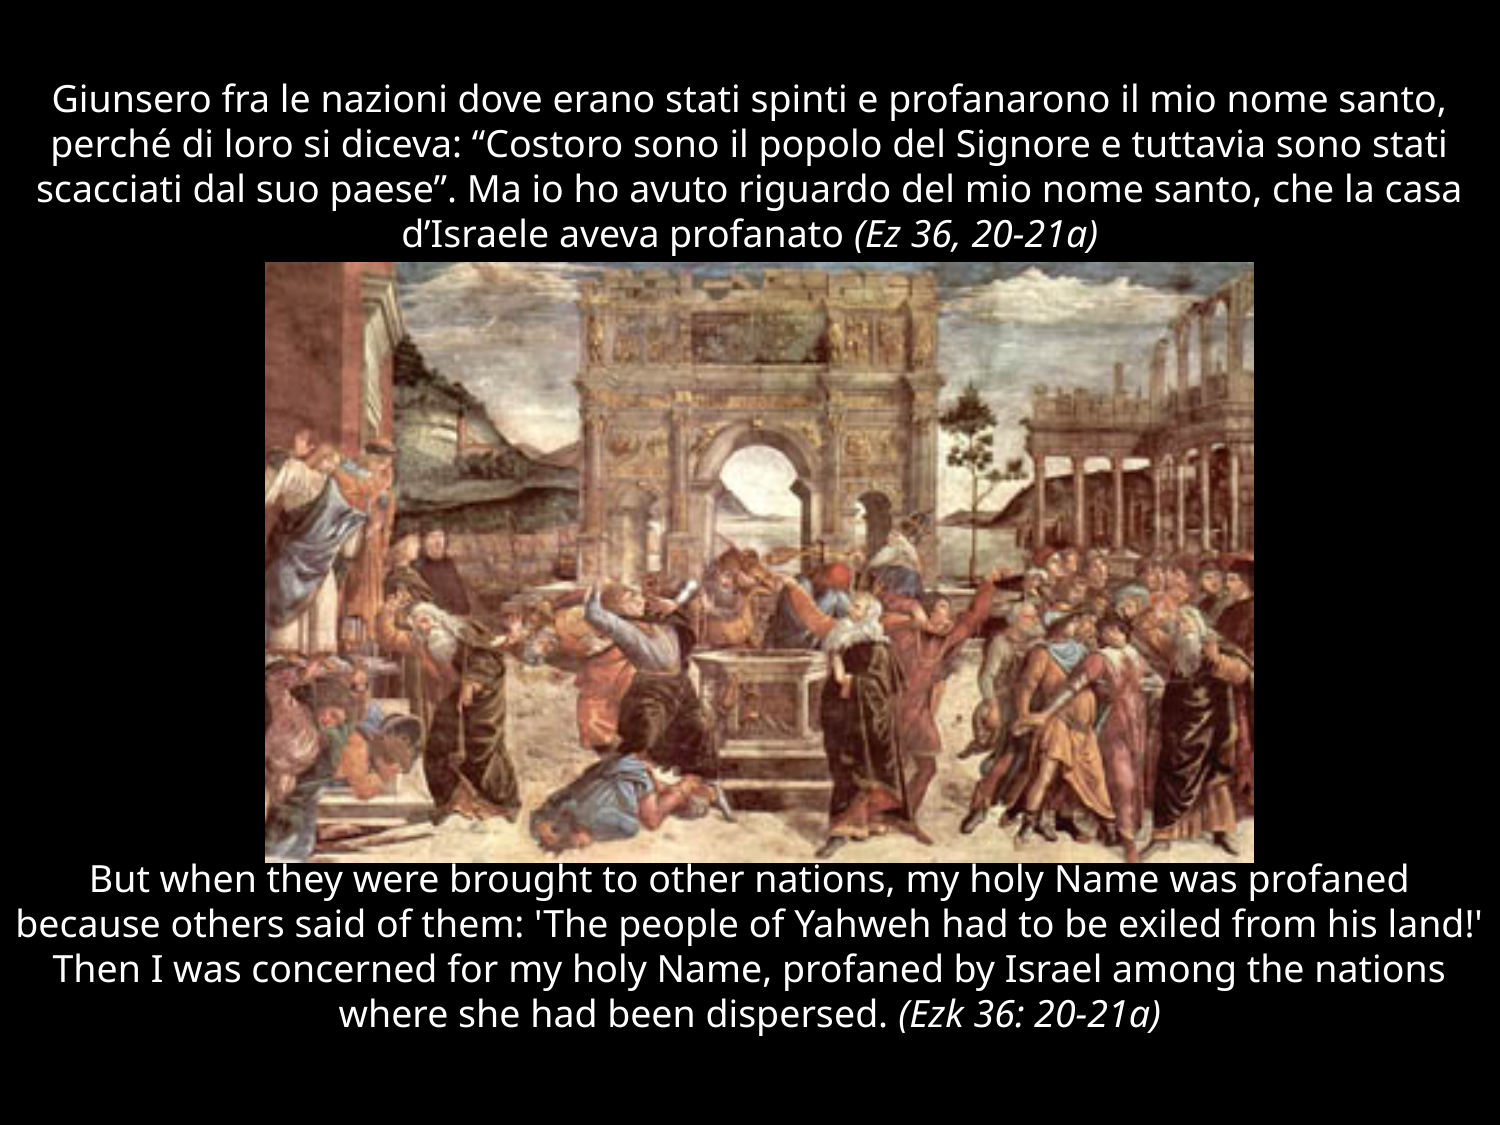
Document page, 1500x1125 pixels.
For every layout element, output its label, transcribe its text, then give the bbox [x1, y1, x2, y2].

picture [265, 262, 1254, 863]
text_box But when they were brought to other nations, my holy Name was profaned because others said of them: 'The people of Yahweh had to be exiled from his land!' Then I was concerned for my holy Name, profaned by Israel among the nations where she had been dispersed. (Ezk 36: 20-21a) [0, 847, 1500, 1043]
title Giunsero fra le nazioni dove erano stati spinti e profanarono il mio nome santo, perché di loro si diceva: “Costoro sono il popolo del Signore e tuttavia sono stati scacciati dal suo paese”. Ma io ho avuto riguardo del mio nome santo, che la casa d’Israele aveva profanato (Ez 36, 20-21a) [0, 71, 1500, 259]
